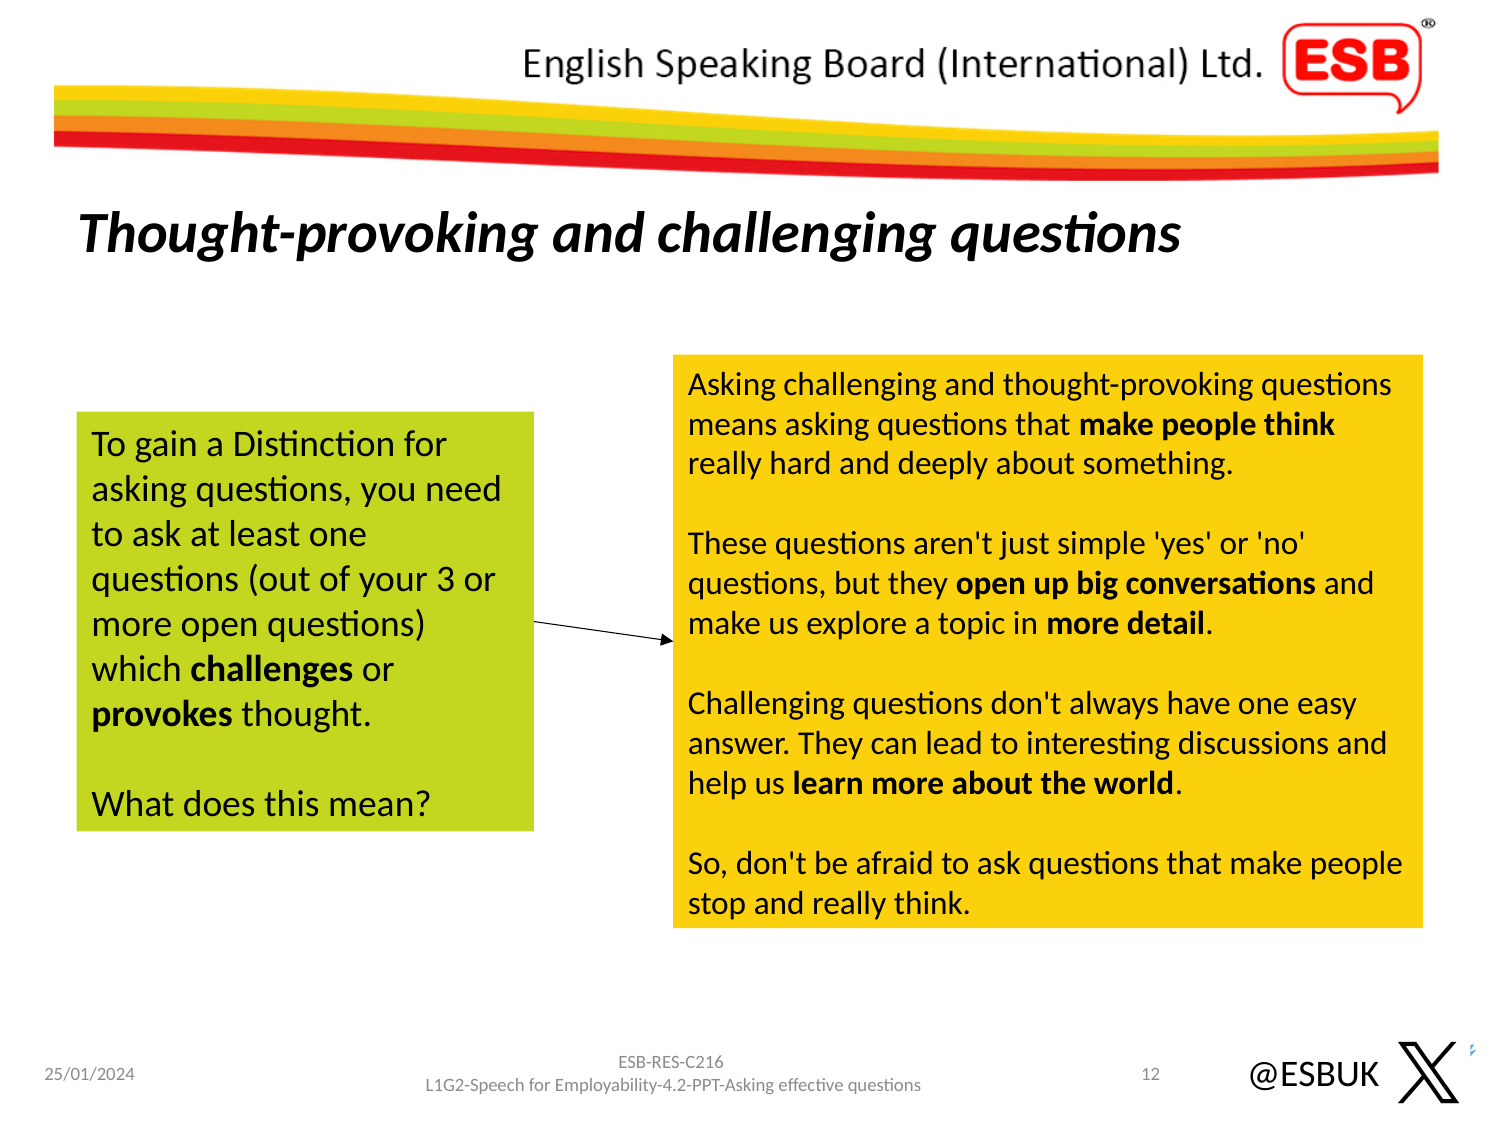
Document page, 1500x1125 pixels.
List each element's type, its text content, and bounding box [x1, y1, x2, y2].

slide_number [29, 1042, 367, 1103]
slide_number 12 [930, 1042, 1176, 1103]
text_box Asking challenging and thought-provoking questions means asking questions that make people think really hard and deeply about something. These questions aren't just simple 'yes' or 'no' questions, but they open up big conversations and make us explore a topic in more detail. Challenging questions don't always have one easy answer. They can lead to interesting discussions and help us learn more about the world. So, don't be afraid to ask questions that make people stop and really think. [673, 354, 1424, 929]
picture [0, 0, 1500, 189]
footer ESB-RES-C216 L1G2-Speech for Employability-4.2-PPT-Asking effective questions [395, 1042, 930, 1103]
title Thought-provoking and challenging questions [62, 174, 1357, 293]
text_box To gain a Distinction for asking questions, you need to ask at least one questions (out of your 3 or more open questions) which challenges or provokes thought. What does this mean? [76, 411, 534, 832]
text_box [533, 623, 674, 653]
picture [1390, 1029, 1476, 1116]
